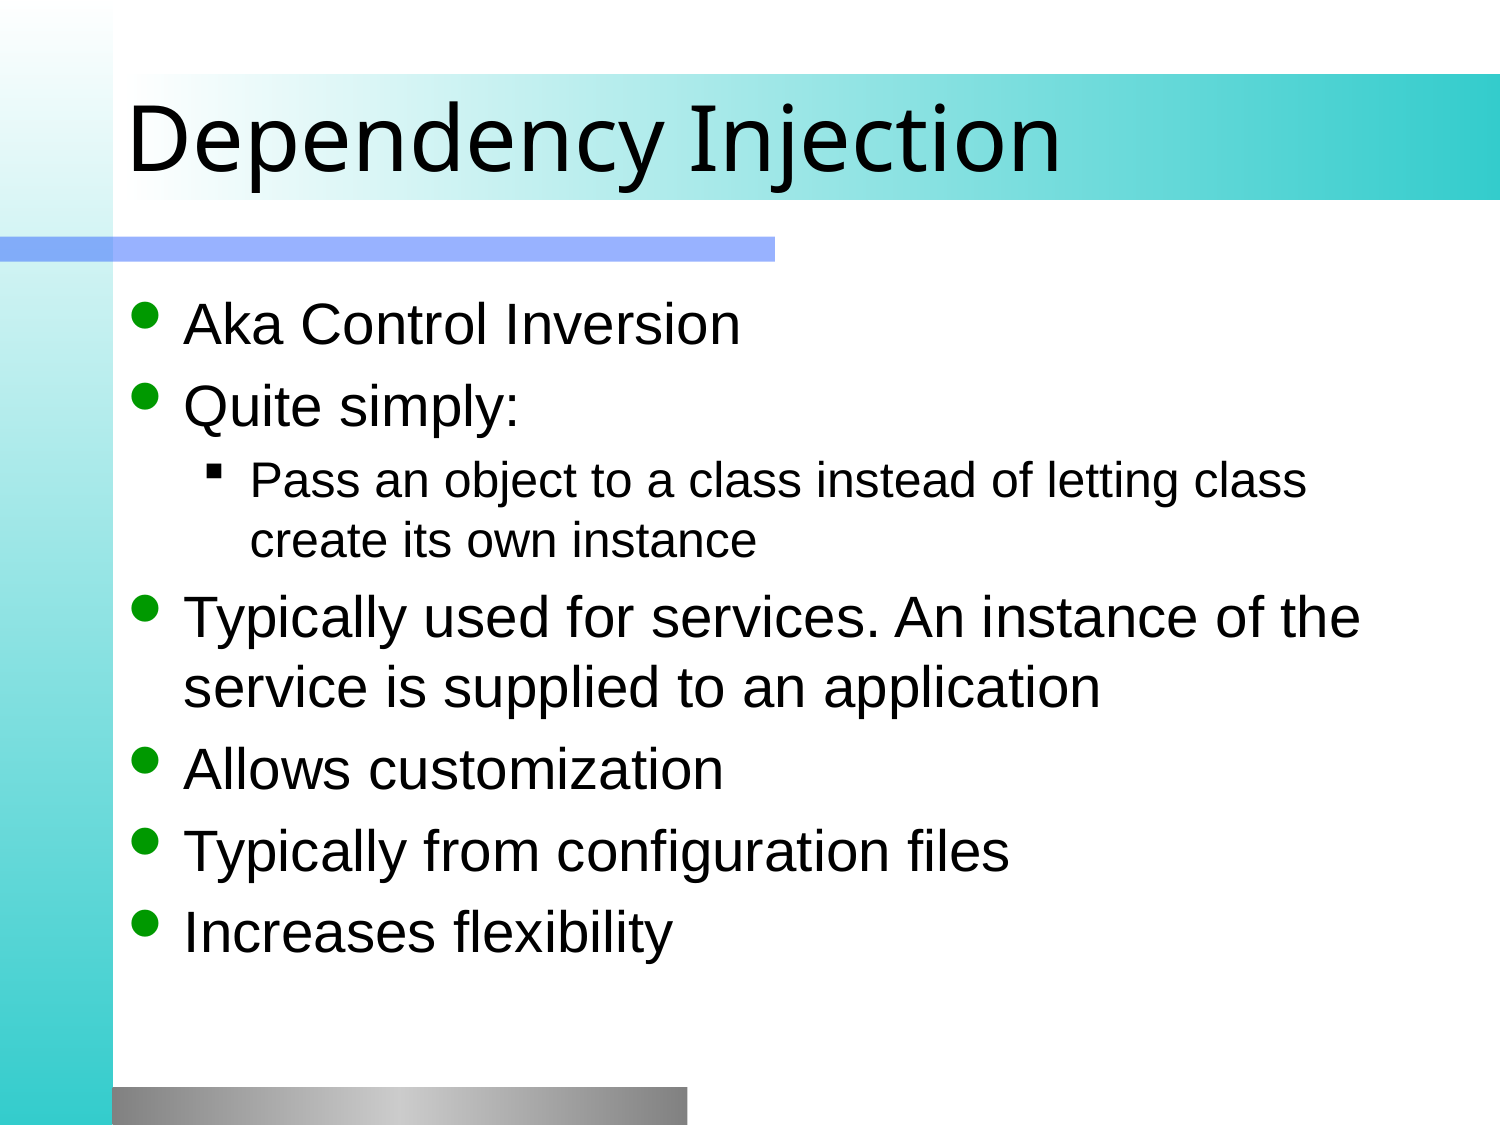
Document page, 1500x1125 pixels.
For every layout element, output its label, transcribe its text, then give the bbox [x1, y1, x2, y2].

list Aka Control Inversion Quite simply: Pass an object to a class instead of letting class create its own instance Typically used for services. An instance of the service is supplied to an application Allows customization Typically from configuration files Increases flexibility [112, 278, 1388, 1073]
title Dependency Injection [110, 40, 1386, 229]
